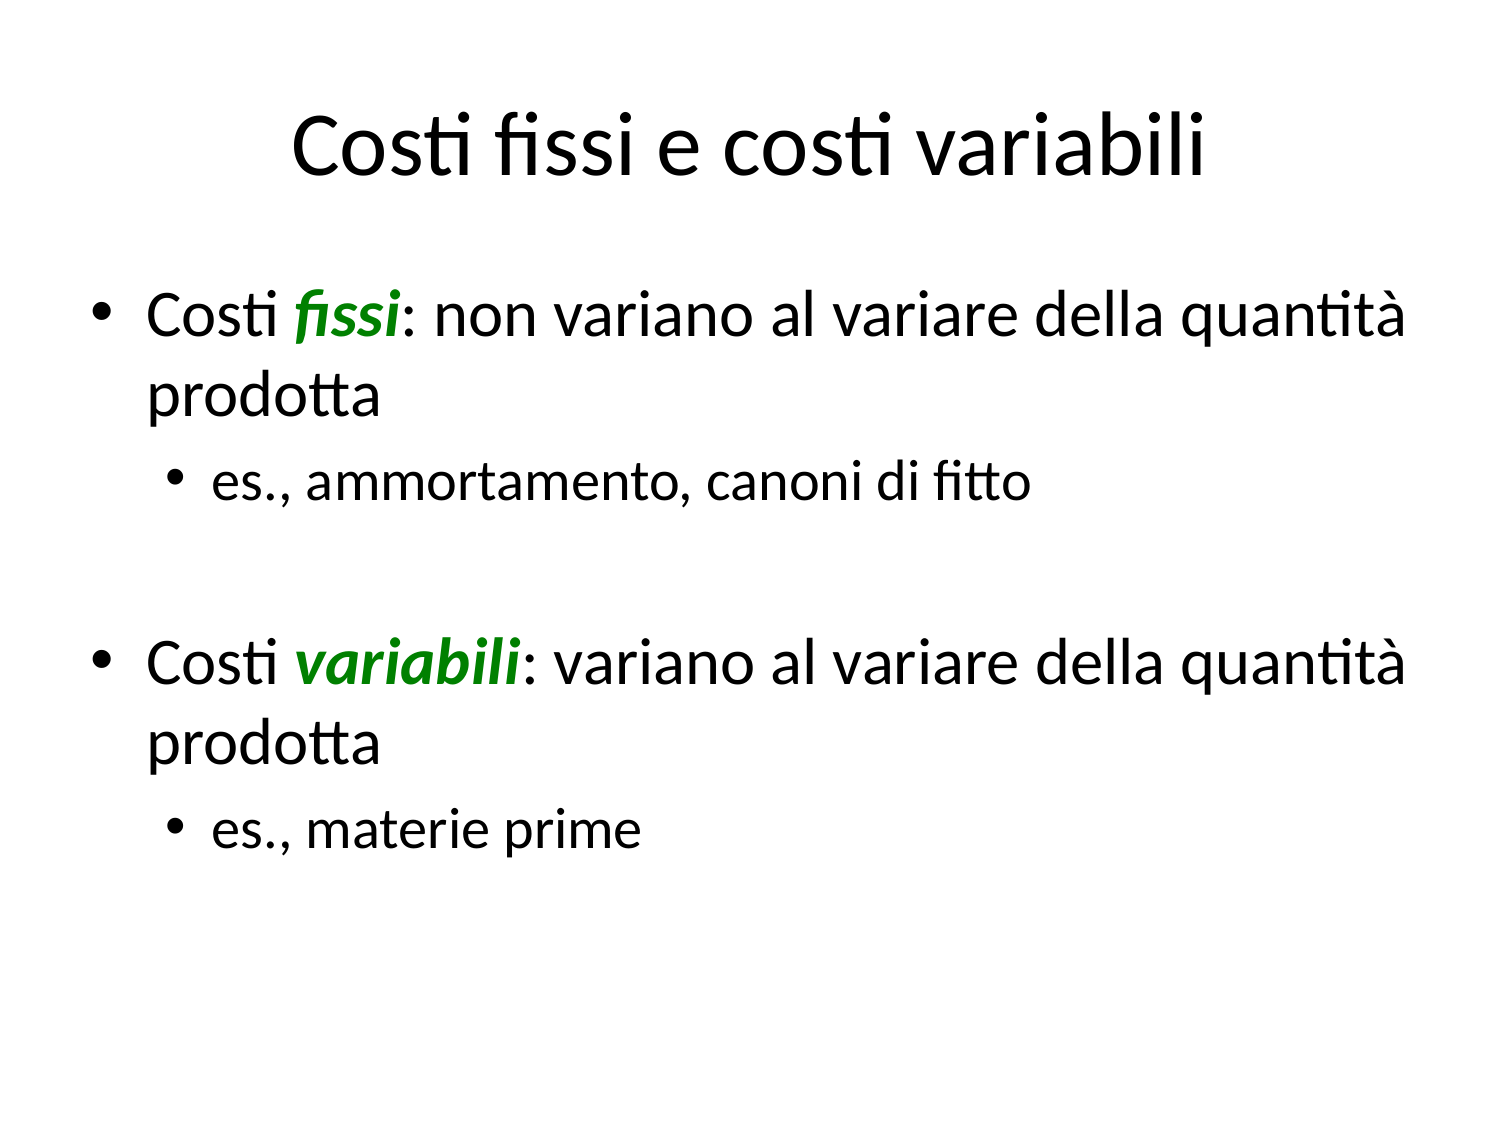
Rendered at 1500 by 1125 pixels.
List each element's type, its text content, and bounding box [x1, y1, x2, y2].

list Costi fissi: non variano al variare della quantità prodotta es., ammortamento, canoni di fitto Costi variabili: variano al variare della quantità prodotta es., materie prime [75, 262, 1425, 1005]
title Costi fissi e costi variabili [75, 45, 1425, 233]
